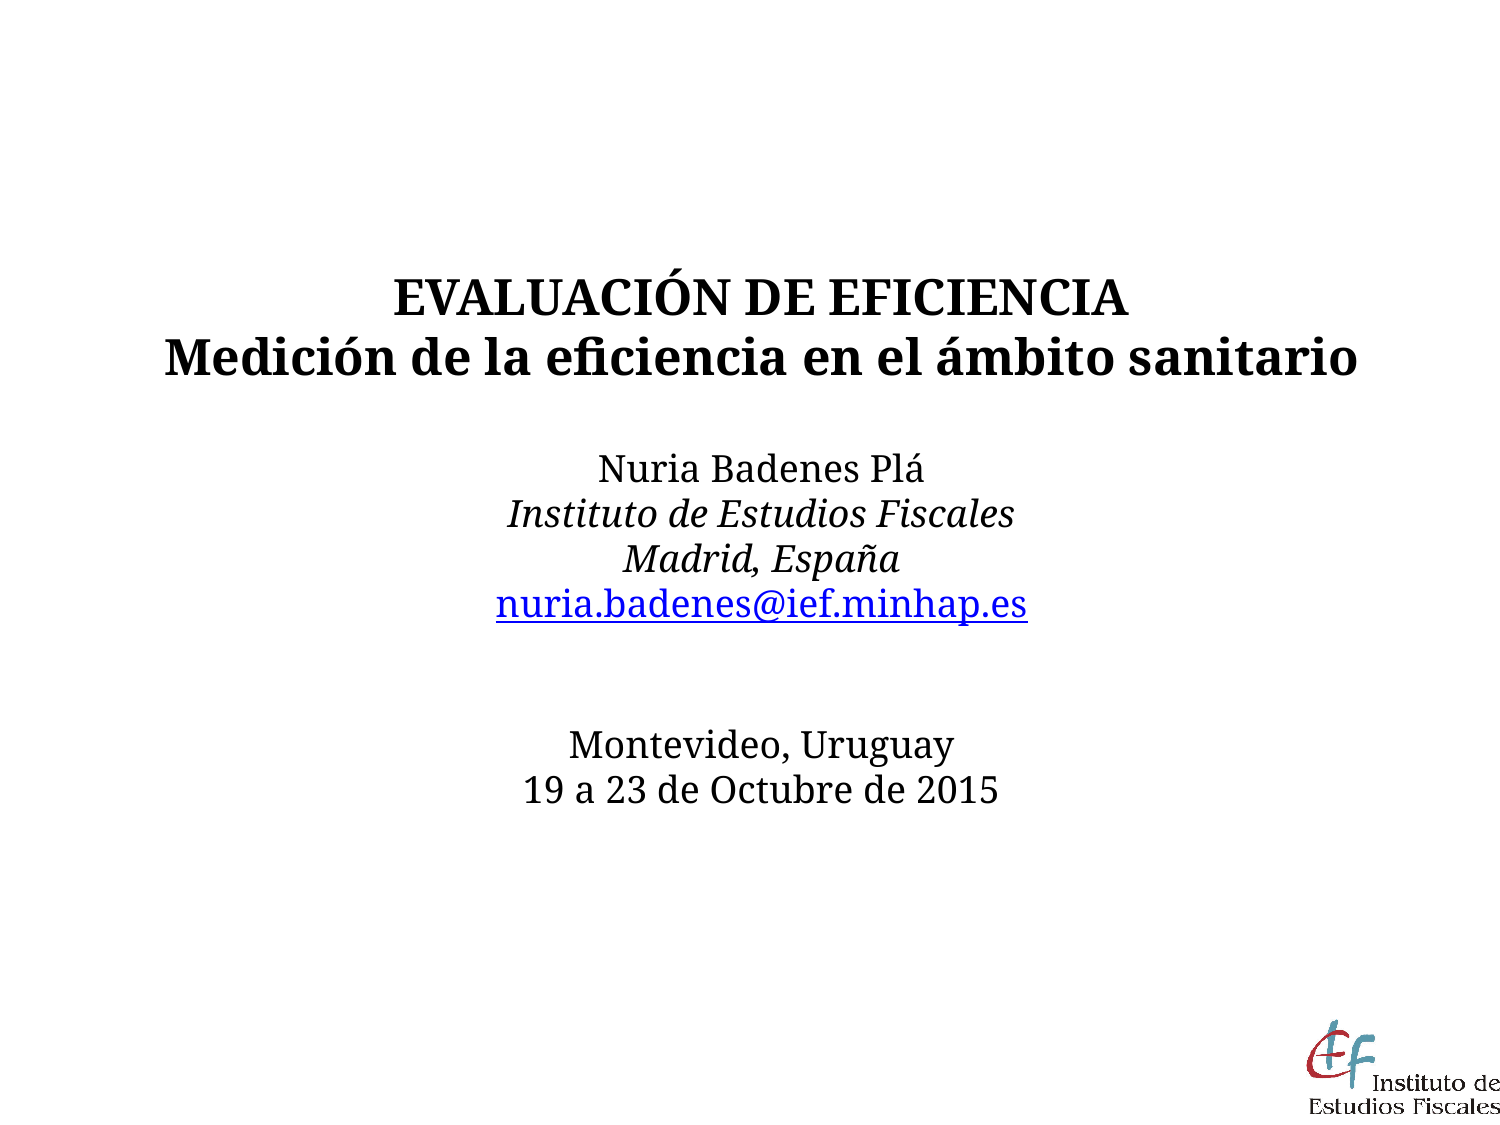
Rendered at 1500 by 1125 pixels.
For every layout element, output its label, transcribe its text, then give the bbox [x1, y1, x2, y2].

text_box EVALUACIÓN DE EFICIENCIA Medición de la eficiencia en el ámbito sanitario Nuria Badenes Plá Instituto de Estudios Fiscales Madrid, España nuria.badenes@ief.minhap.es Montevideo, Uruguay 19 a 23 de Octubre de 2015 [128, 257, 1395, 819]
picture [1306, 1019, 1500, 1114]
text_box [82, 93, 1383, 334]
